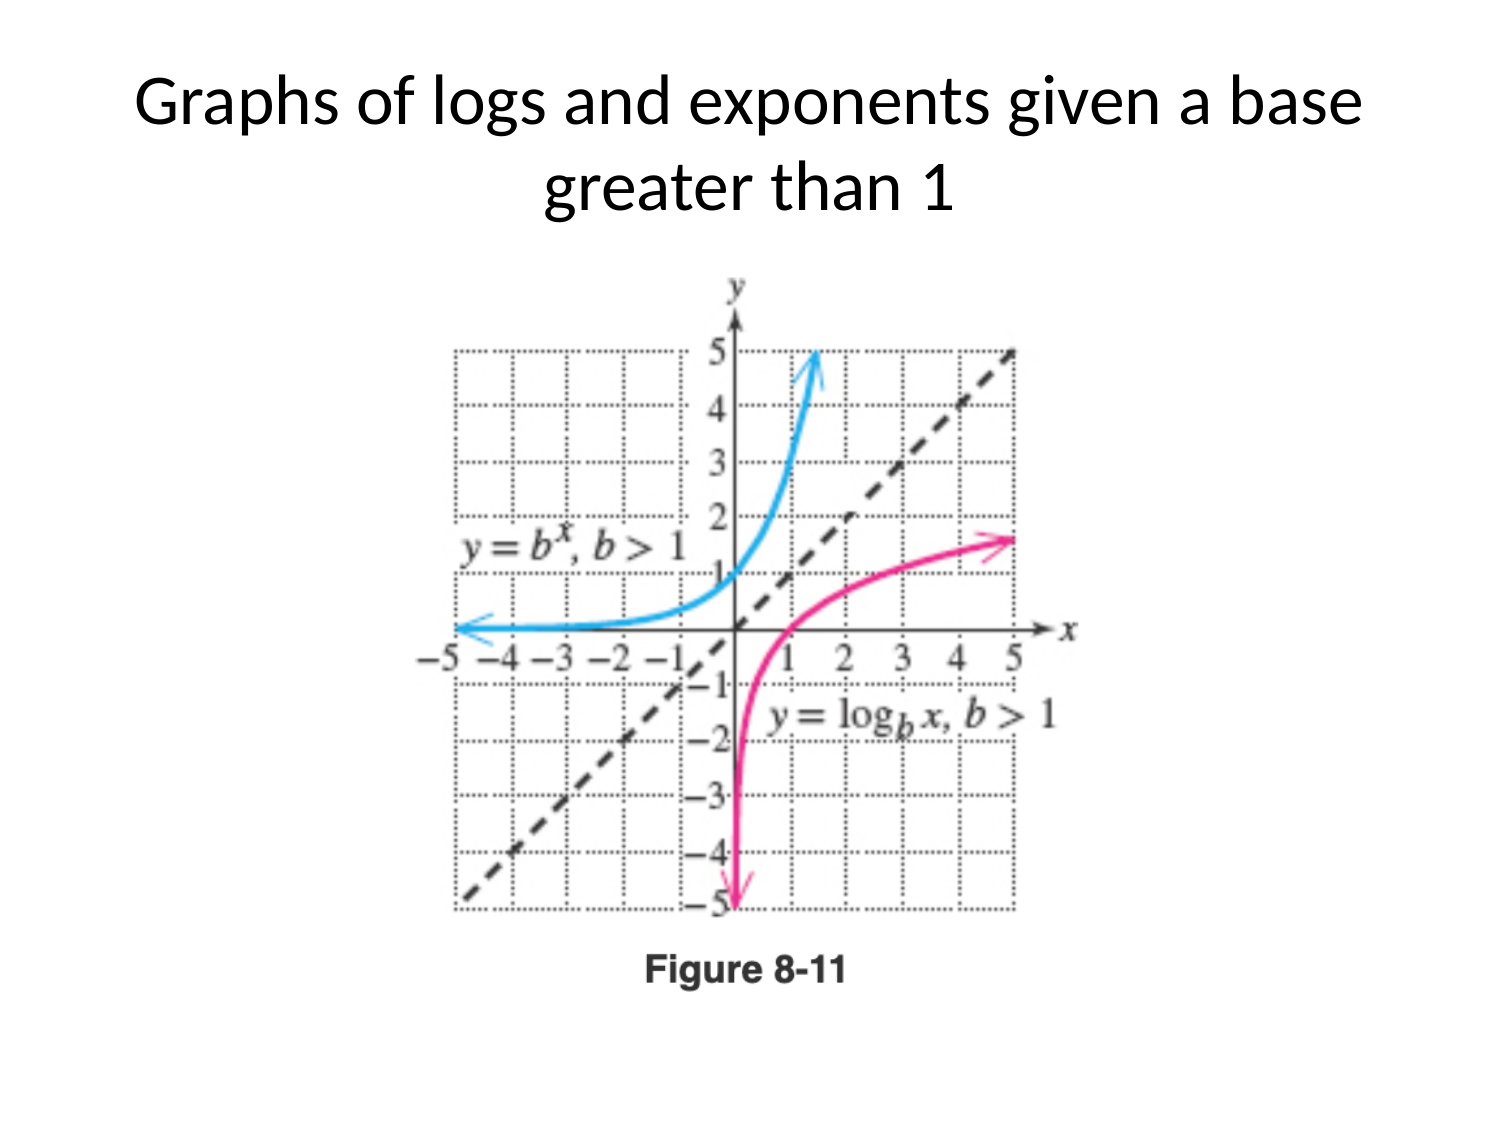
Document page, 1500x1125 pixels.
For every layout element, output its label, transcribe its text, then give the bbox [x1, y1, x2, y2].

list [74, 262, 1426, 1006]
title Graphs of logs and exponents given a base greater than 1 [75, 45, 1425, 233]
